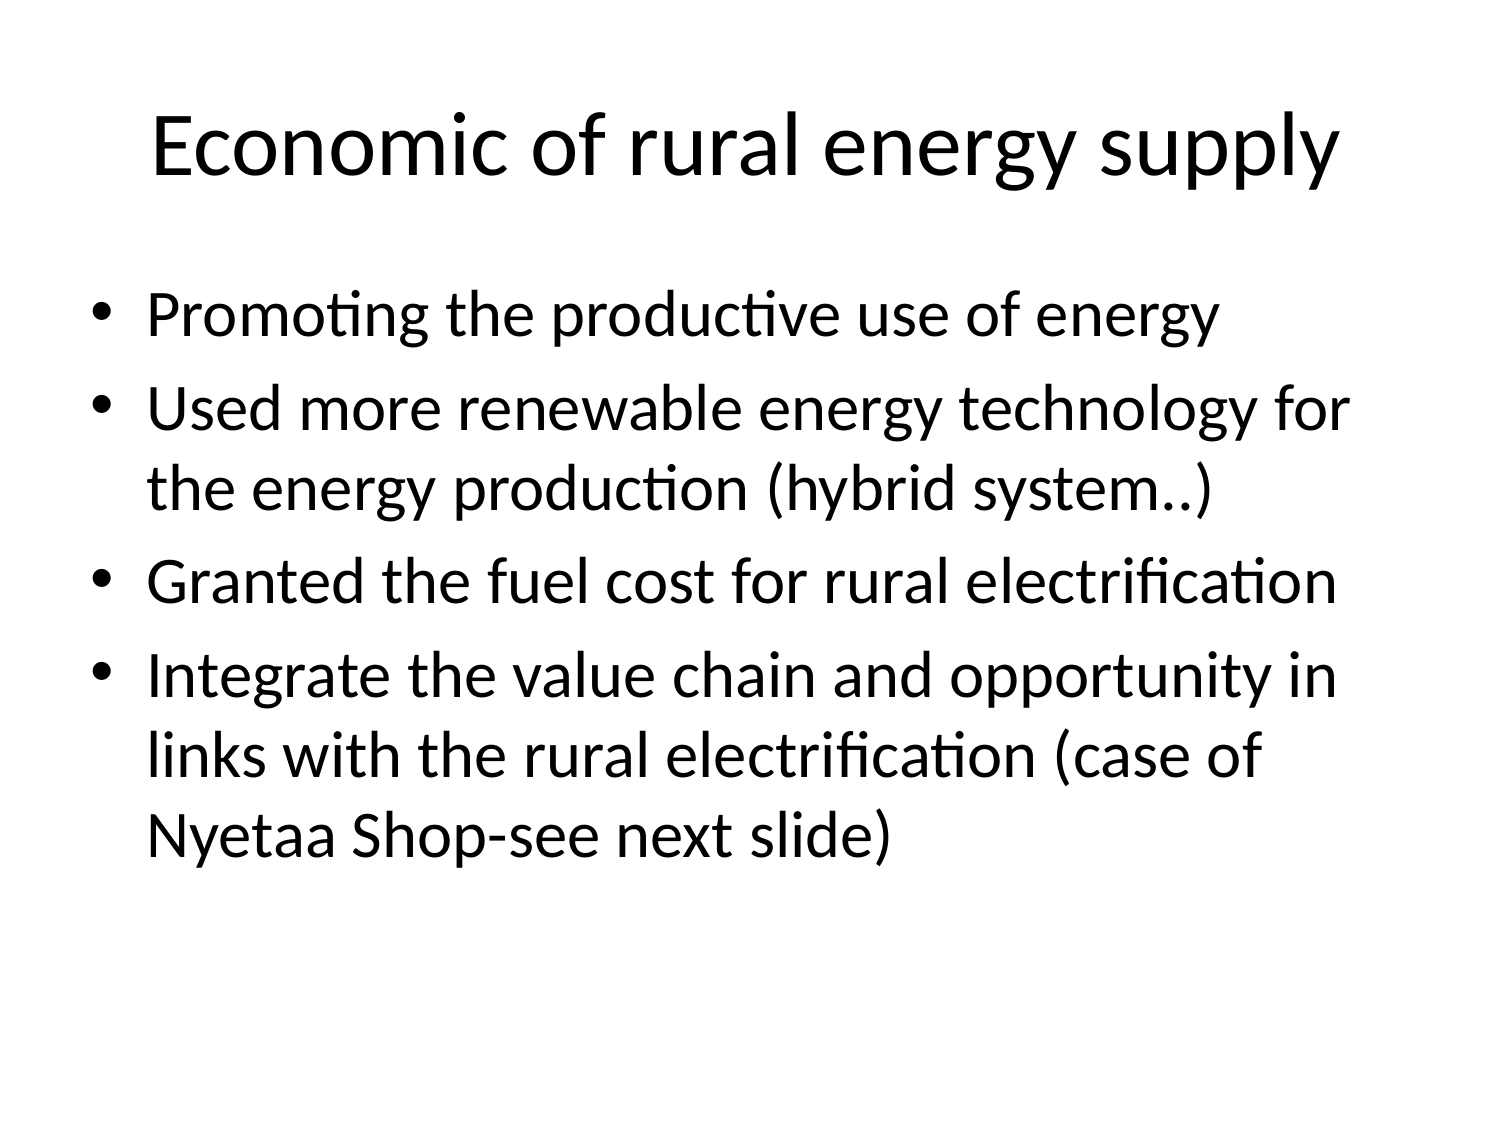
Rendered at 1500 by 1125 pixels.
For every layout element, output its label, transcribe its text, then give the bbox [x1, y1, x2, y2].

title Economic of rural energy supply [75, 45, 1425, 233]
list Promoting the productive use of energy Used more renewable energy technology for the energy production (hybrid system..) Granted the fuel cost for rural electrification Integrate the value chain and opportunity in links with the rural electrification (case of Nyetaa Shop-see next slide) [75, 262, 1425, 1005]
